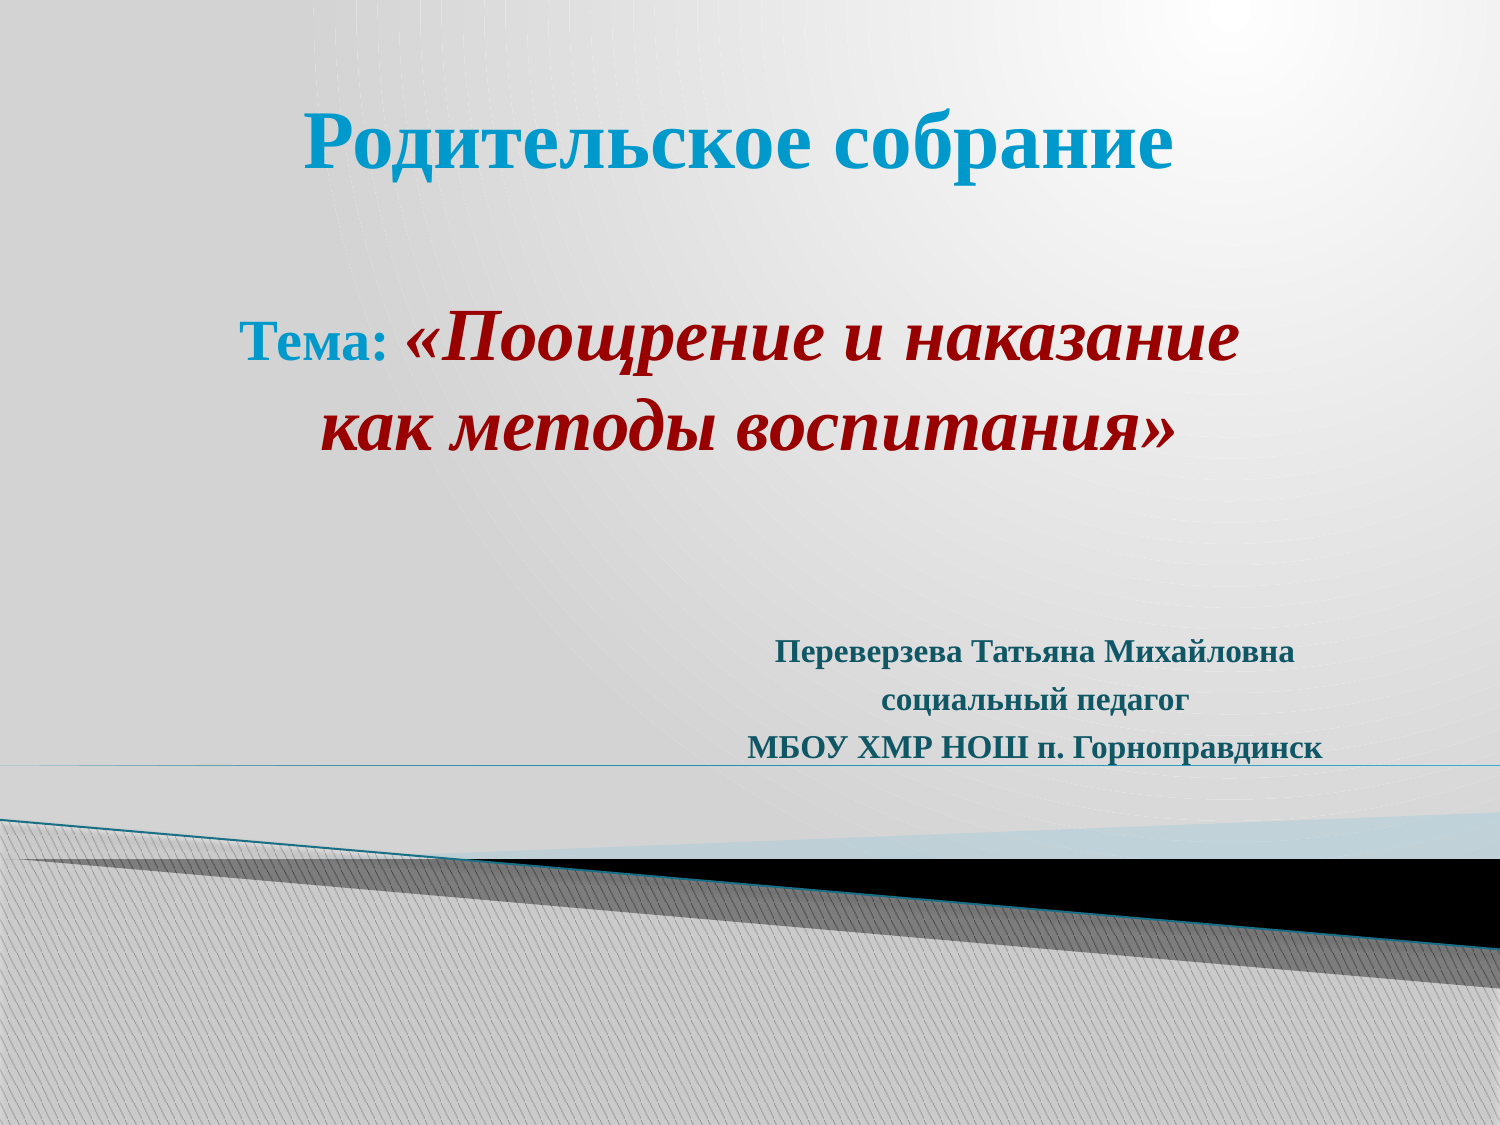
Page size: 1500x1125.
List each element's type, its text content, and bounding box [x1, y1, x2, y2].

picture [5, 859, 1500, 989]
text_box Родительское собрание Тема: «Поощрение и наказание как методы воспитания» [147, 78, 1353, 473]
subtitle Переверзева Татьяна Михайловна социальный педагог МБОУ ХМР НОШ п. Горноправдинск [580, 621, 1500, 819]
